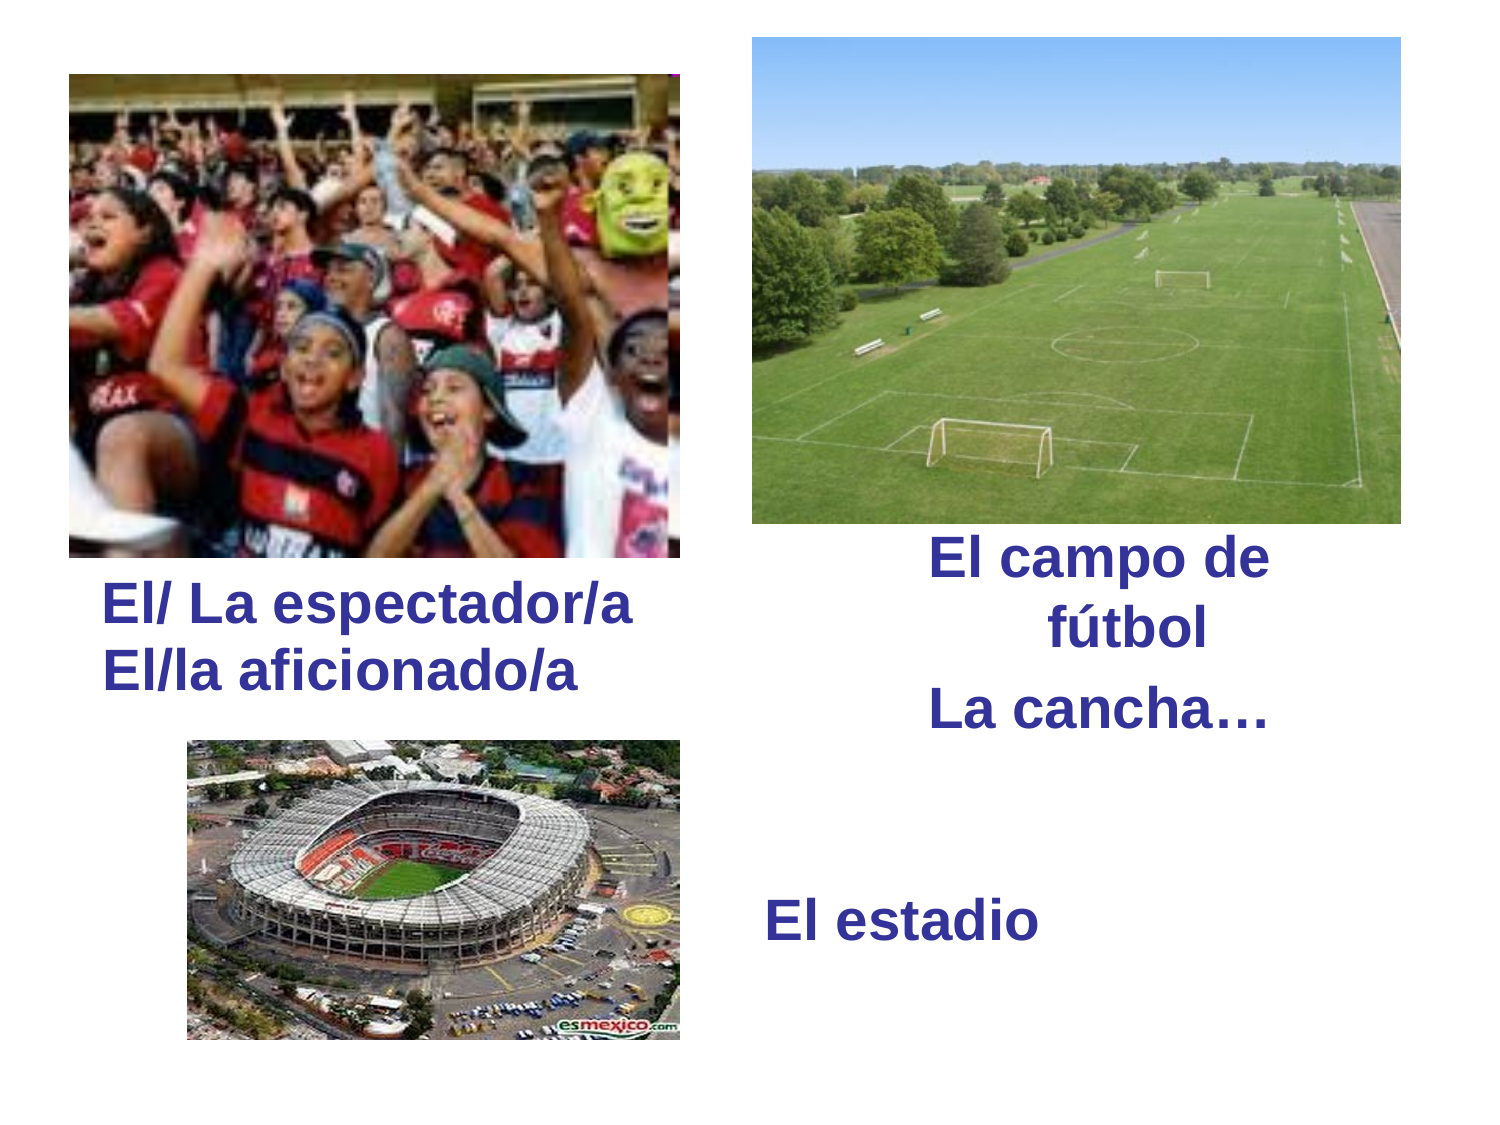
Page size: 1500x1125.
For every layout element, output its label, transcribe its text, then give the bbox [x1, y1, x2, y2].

picture [68, 74, 680, 558]
picture [751, 37, 1401, 524]
text_box El/ La espectador/a [86, 566, 662, 658]
text_box El estadio [750, 875, 1400, 975]
text_box El/la aficionado/a [87, 624, 738, 725]
picture [187, 739, 680, 1041]
text_box El campo de fútbol La cancha… [887, 533, 1313, 612]
